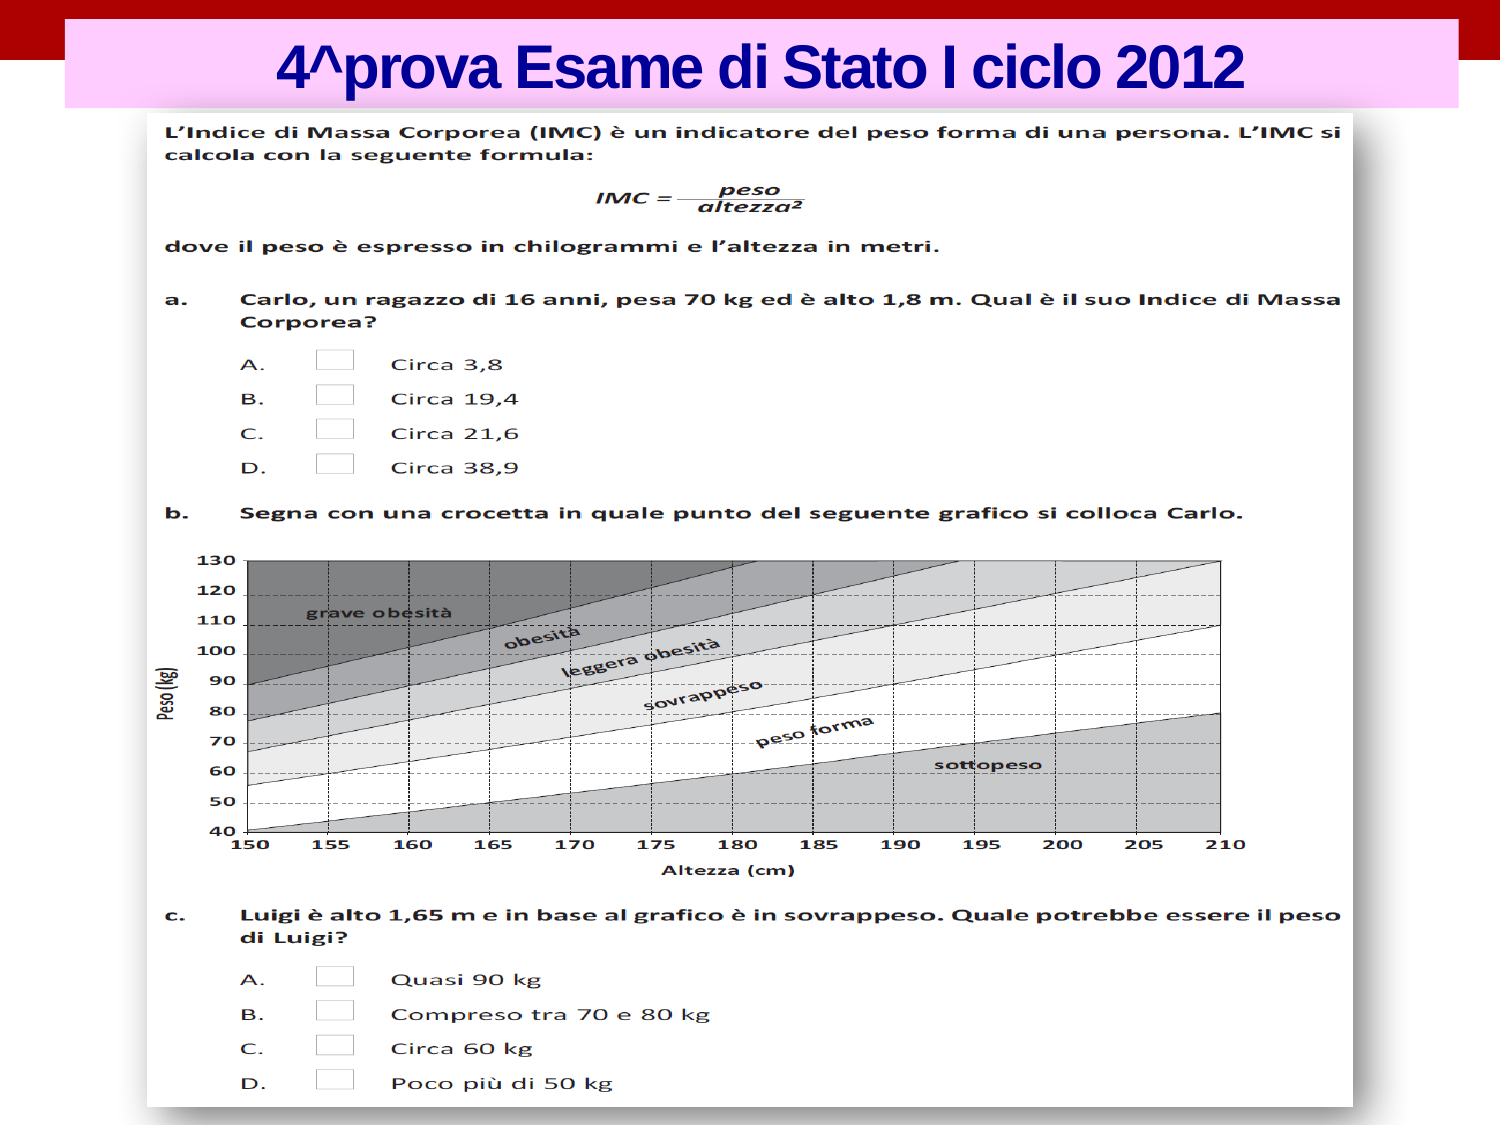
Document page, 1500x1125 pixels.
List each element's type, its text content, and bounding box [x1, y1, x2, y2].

picture [147, 113, 1353, 1107]
title 4^prova Esame di Stato I ciclo 2012 [64, 19, 1459, 109]
